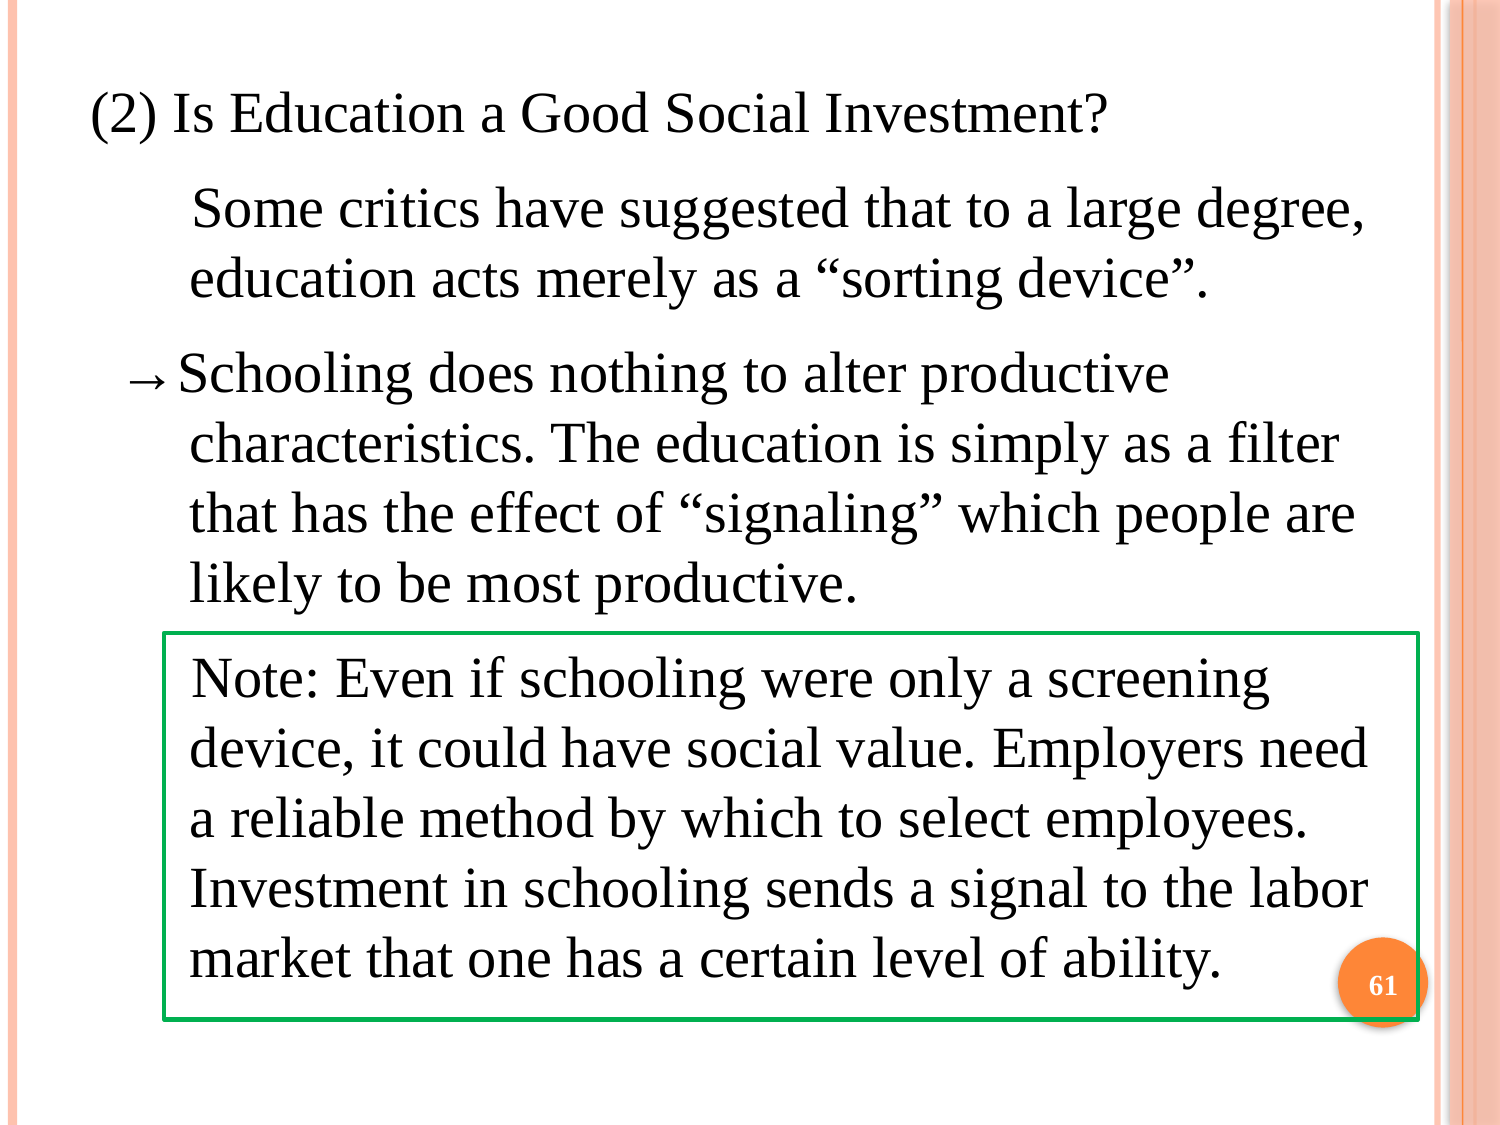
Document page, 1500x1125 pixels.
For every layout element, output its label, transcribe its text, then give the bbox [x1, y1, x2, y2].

slide_number 61 [1333, 940, 1434, 1026]
list (2) Is Education a Good Social Investment? Some critics have suggested that to a large degree, education acts merely as a “sorting device”. →Schooling does nothing to alter productive characteristics. The education is simply as a filter that has the effect of “signaling” which people are likely to be most productive. Note: Even if schooling were only a screening device, it could have social value. Employers need a reliable method by which to select employees. Investment in schooling sends a signal to the labor market that one has a certain level of ability. [74, 66, 1426, 1006]
text_box [162, 631, 1420, 1022]
